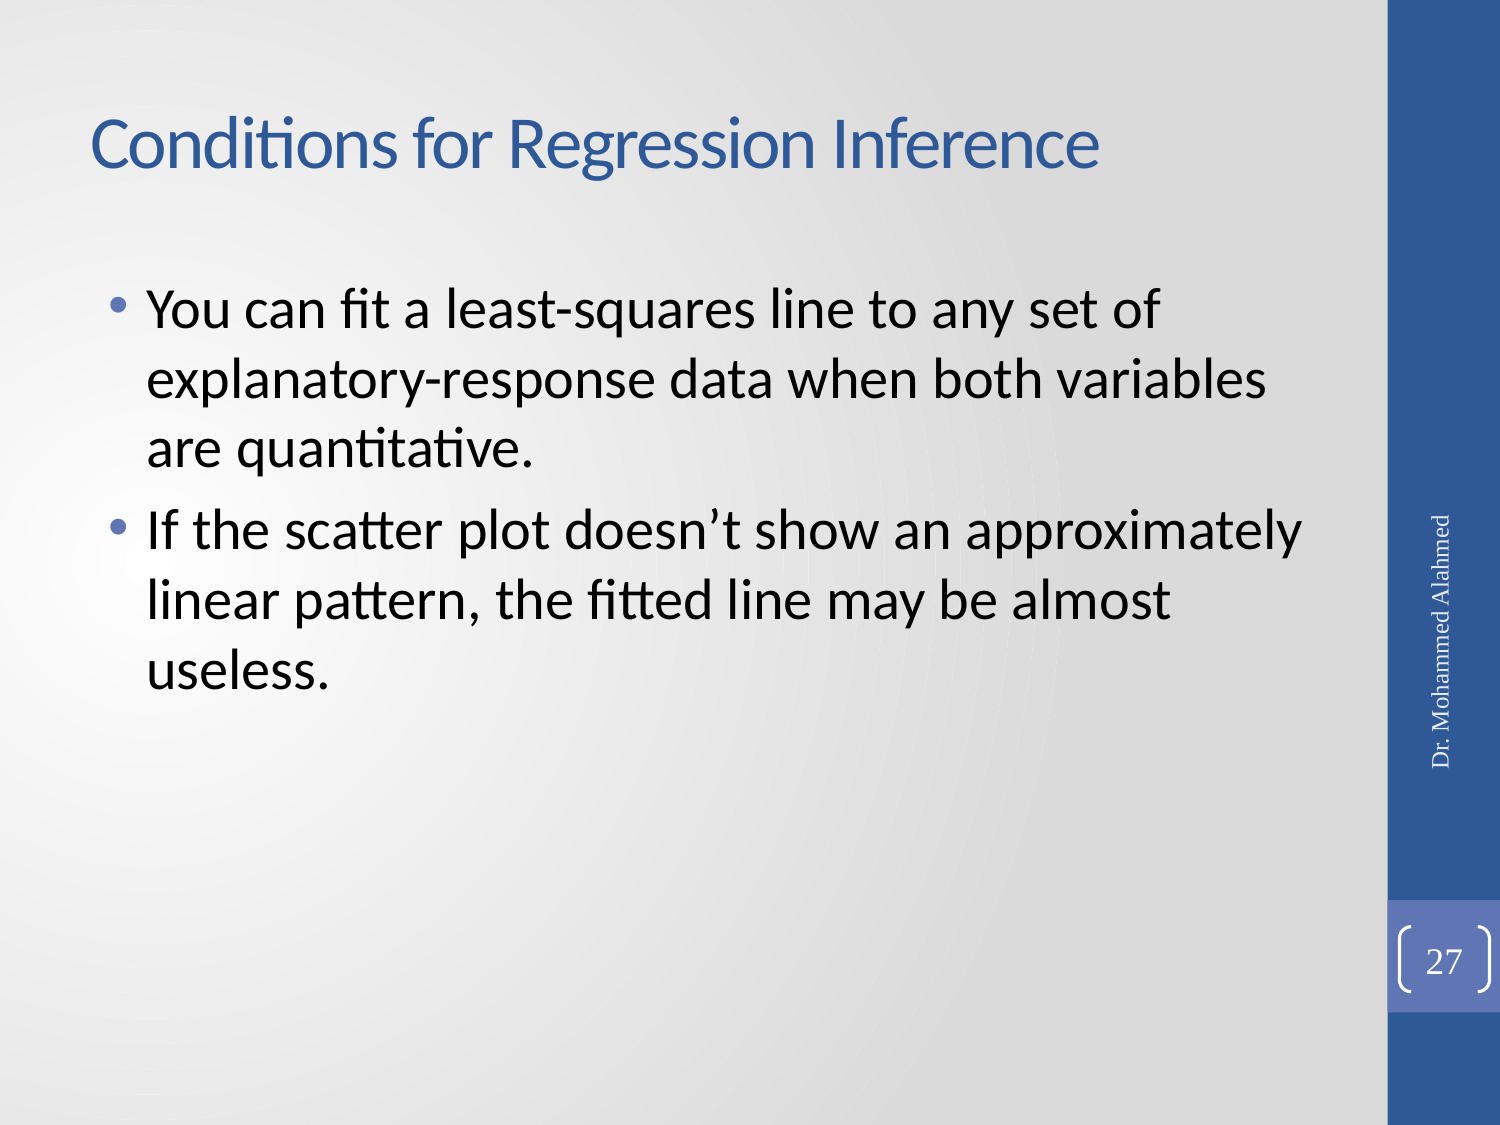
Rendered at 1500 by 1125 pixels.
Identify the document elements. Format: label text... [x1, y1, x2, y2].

title Conditions for Regression Inference [75, 45, 1325, 233]
footer Dr. Mohammed Alahmed [1408, 500, 1469, 889]
list You can fit a least-squares line to any set of explanatory-response data when both variables are quantitative. If the scatter plot doesn’t show an approximately linear pattern, the fitted line may be almost useless. [75, 262, 1325, 1050]
slide_number 27 [1397, 925, 1492, 994]
